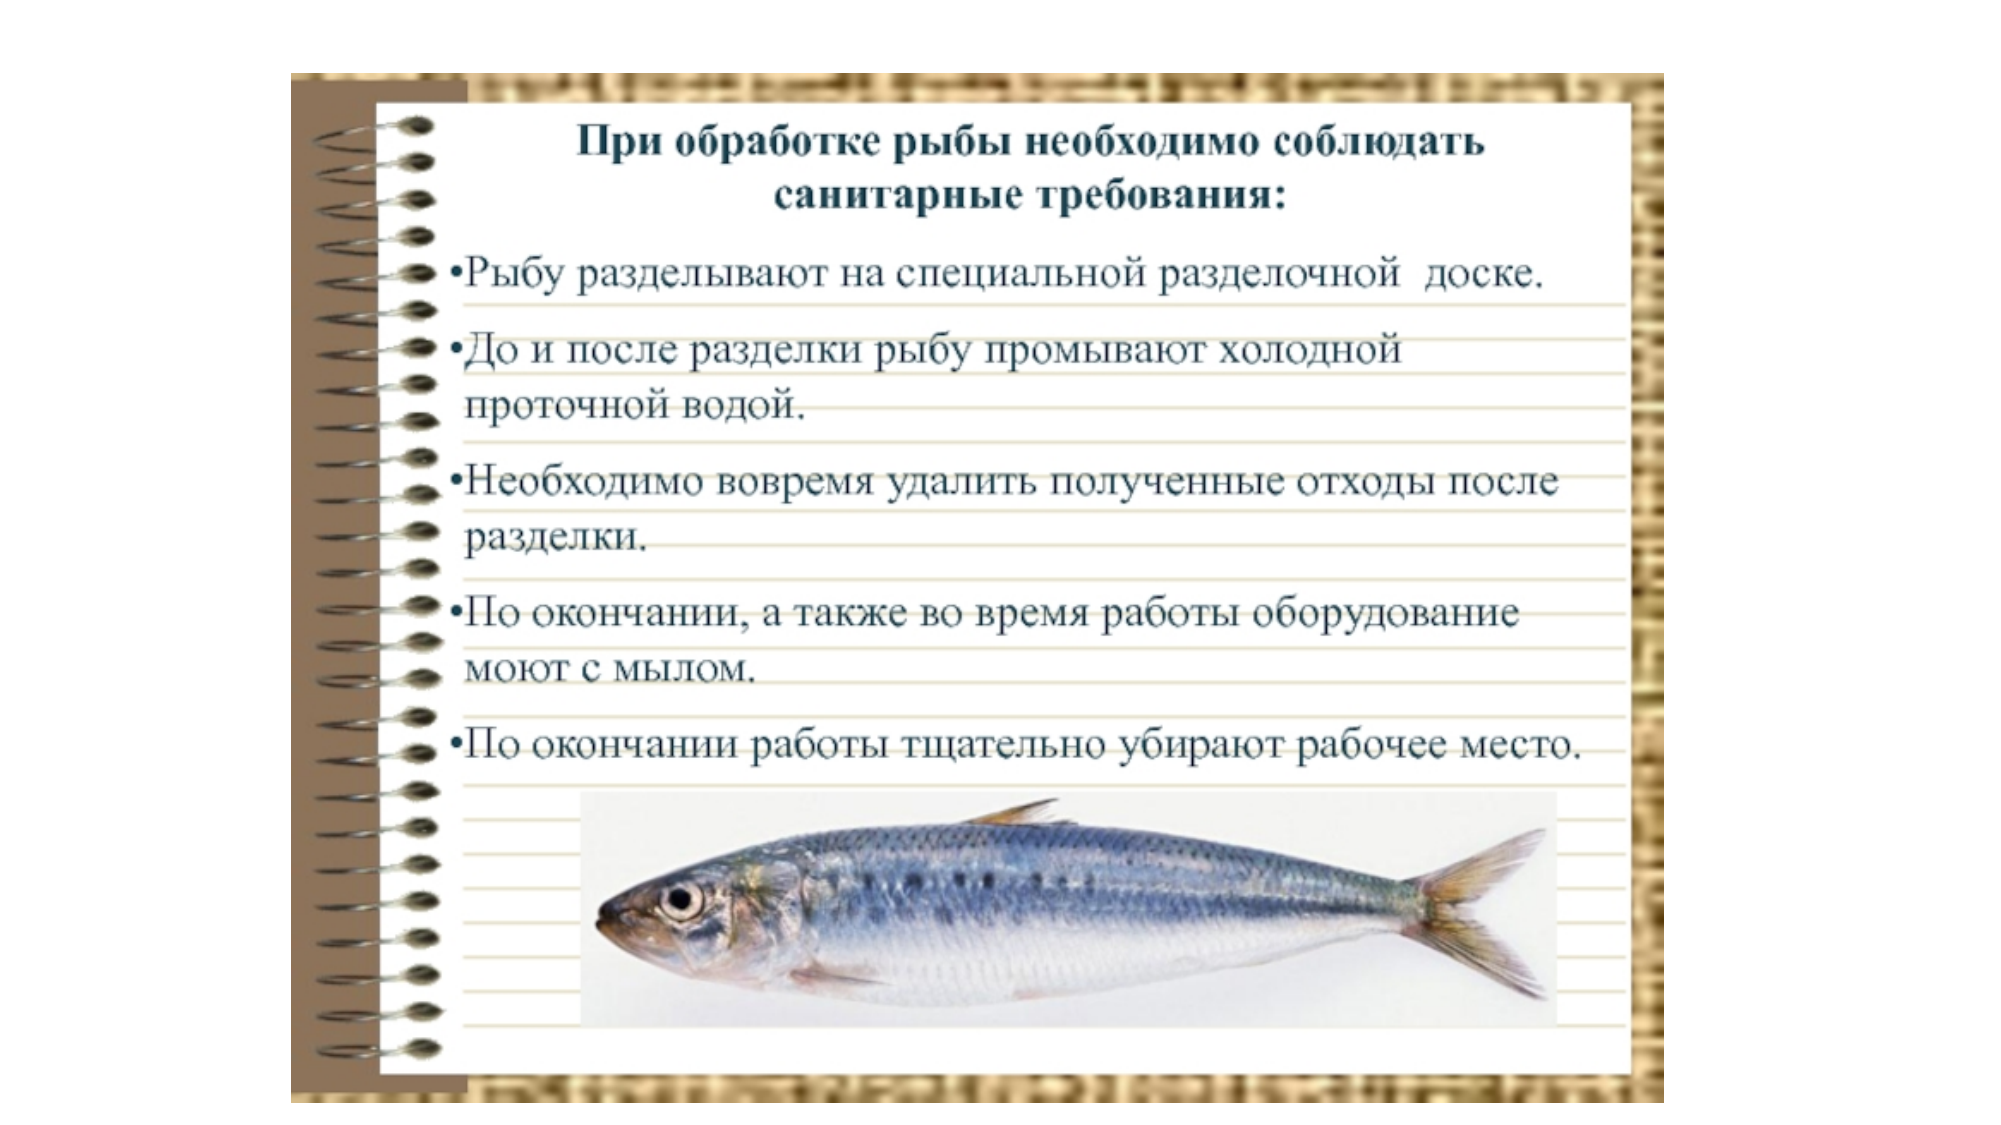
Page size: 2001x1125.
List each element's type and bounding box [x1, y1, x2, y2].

picture [291, 73, 1664, 1103]
